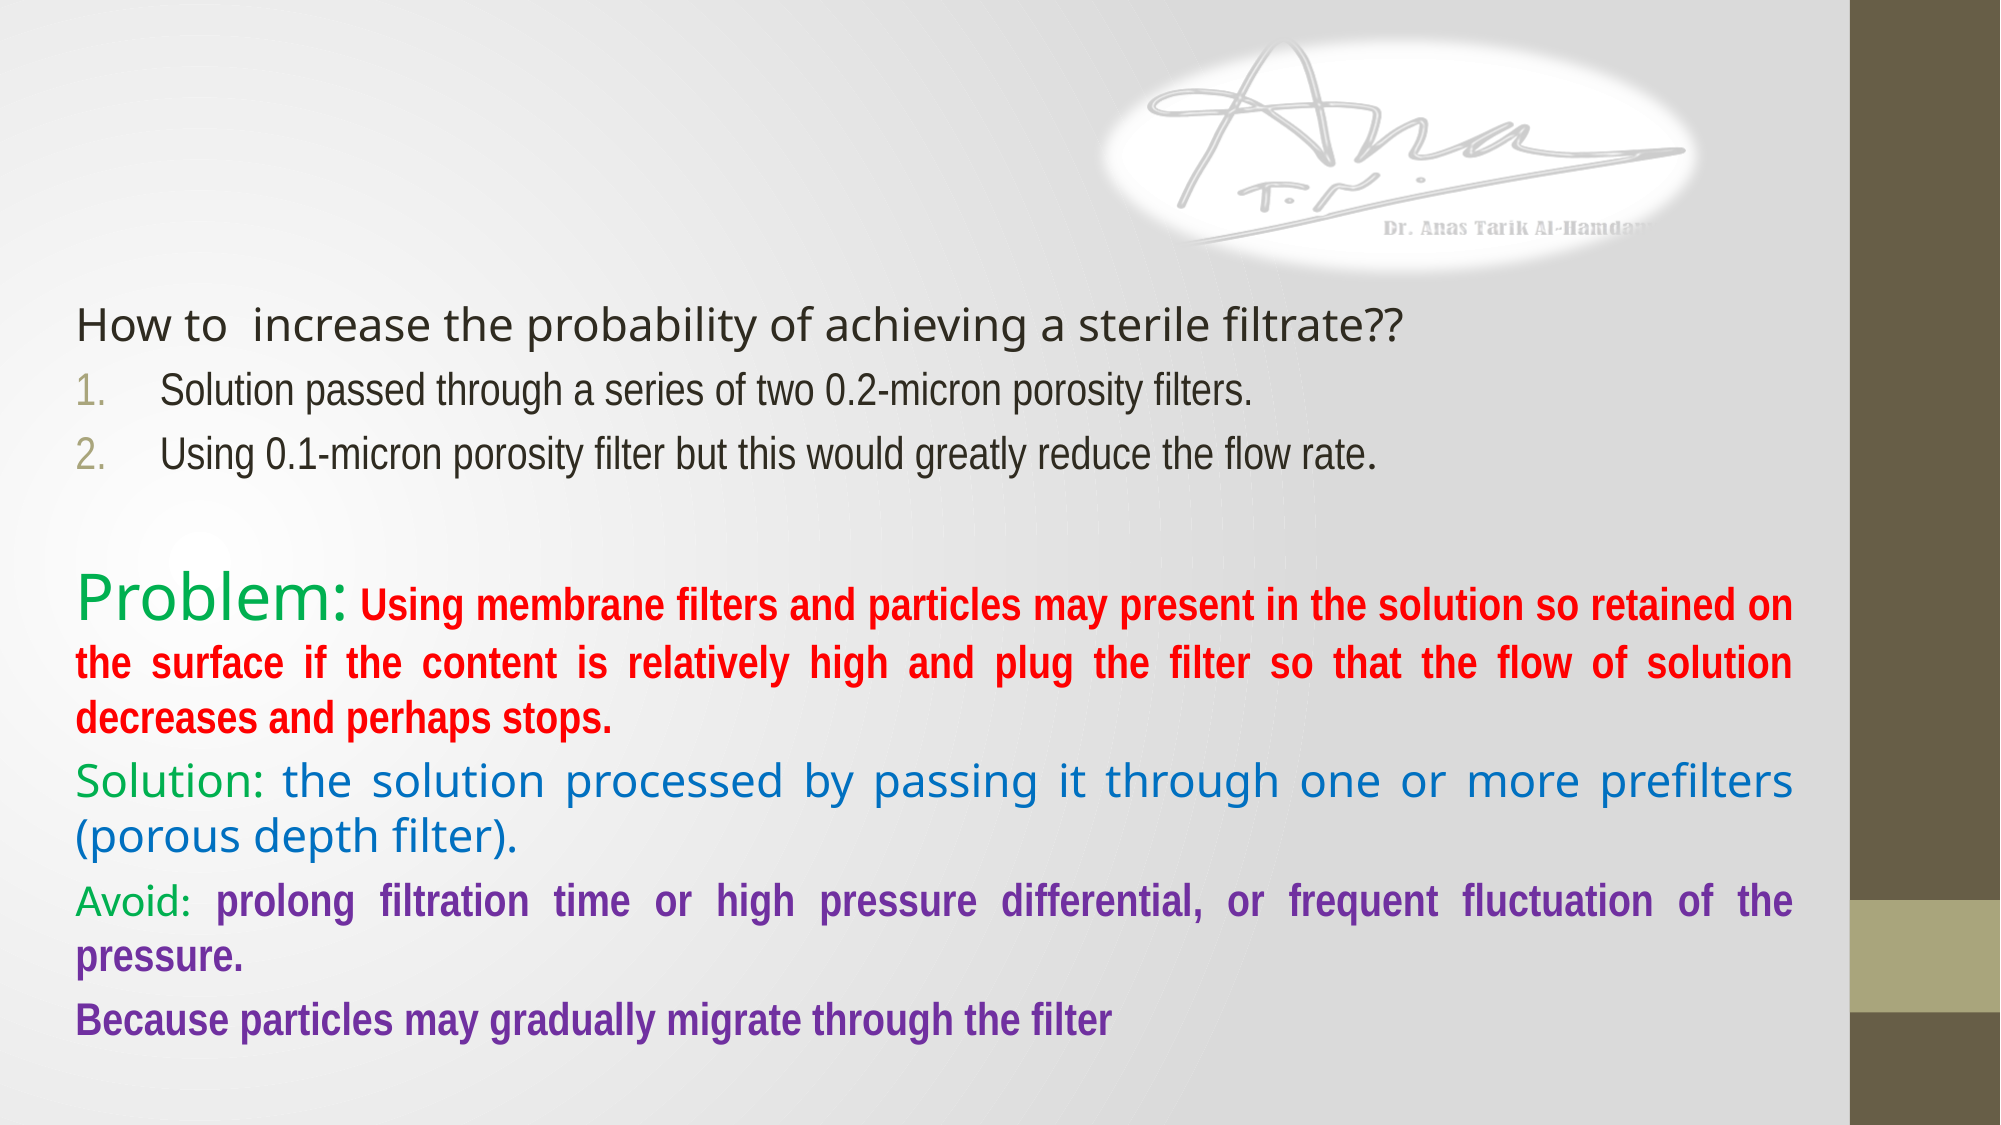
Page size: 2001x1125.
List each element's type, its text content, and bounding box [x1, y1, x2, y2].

picture [1086, 24, 1713, 289]
list How to increase the probability of achieving a sterile filtrate?? Solution passed through a series of two 0.2-micron porosity filters. Using 0.1-micron porosity filter but this would greatly reduce the flow rate. Problem: Using membrane filters and particles may present in the solution so retained on the surface if the content is relatively high and plug the filter so that the flow of solution decreases and perhaps stops. Solution: the solution processed by passing it through one or more prefilters (porous depth filter). Avoid: prolong filtration time or high pressure differential, or frequent fluctuation of the pressure. Because particles may gradually migrate through the filter [60, 288, 1810, 1075]
